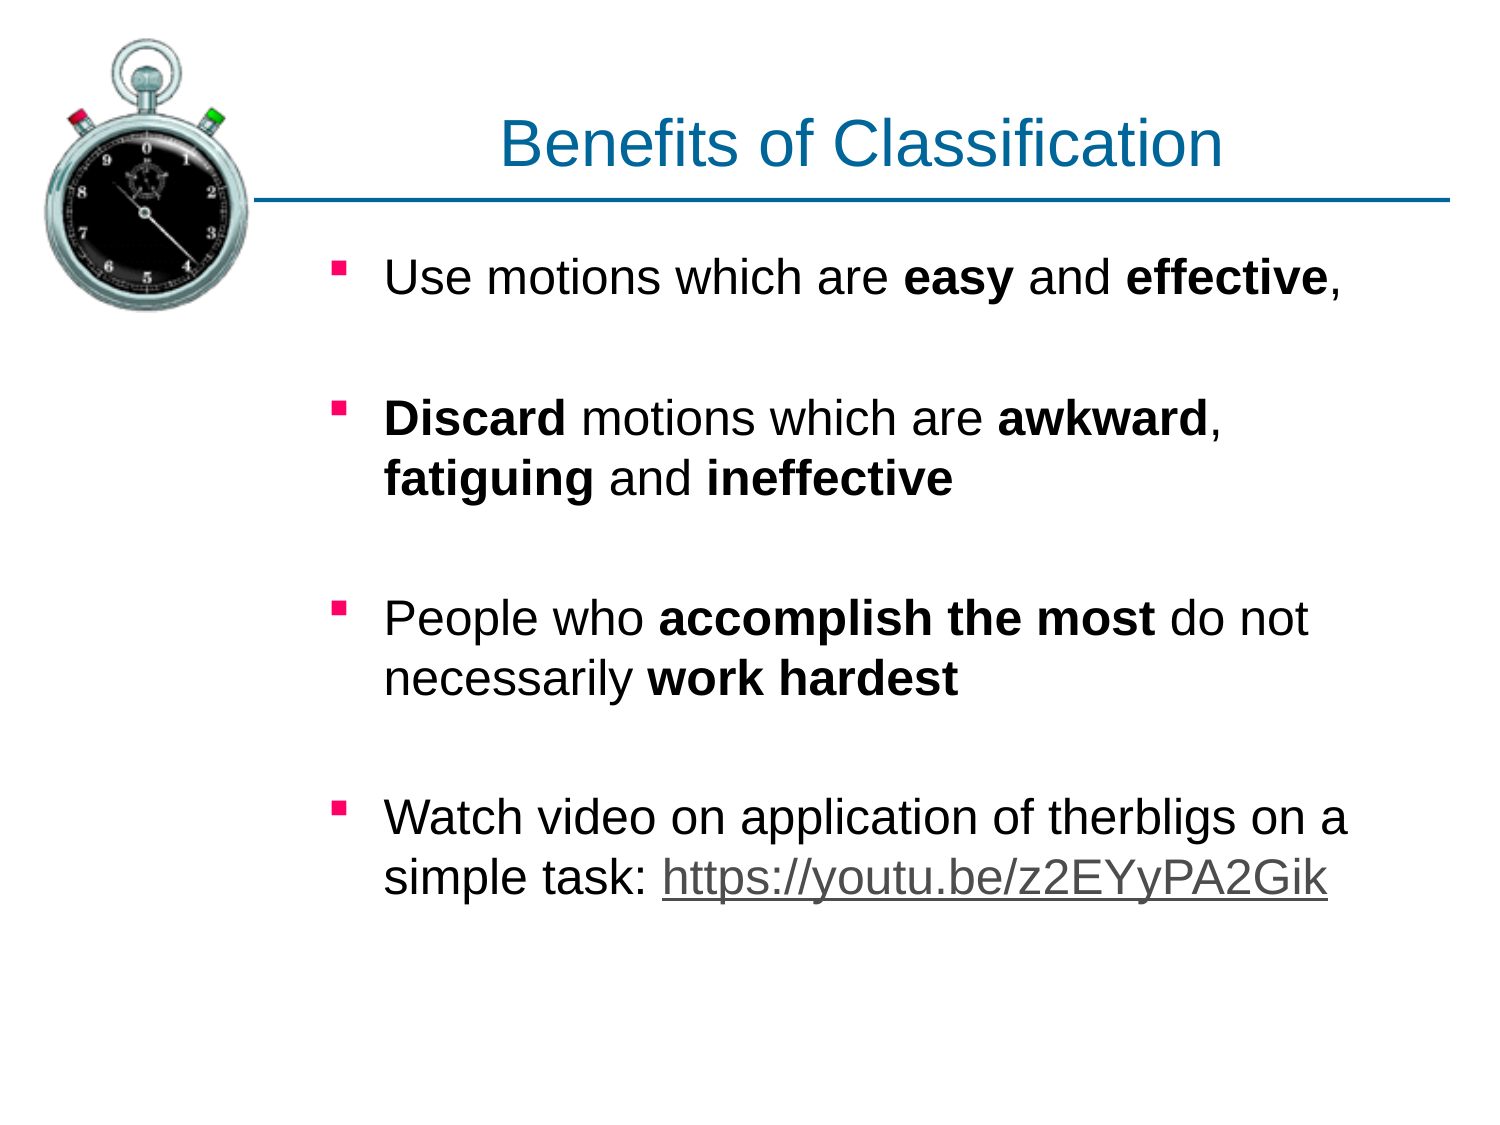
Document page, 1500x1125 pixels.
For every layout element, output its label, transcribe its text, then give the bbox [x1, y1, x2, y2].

title Benefits of Classification [275, 37, 1450, 188]
picture [37, 37, 254, 313]
list Use motions which are easy and effective, Discard motions which are awkward, fatiguing and ineffective People who accomplish the most do not necessarily work hardest Watch video on application of therbligs on a simple task: https://youtu.be/z2EYyPA2Gik [312, 237, 1450, 1075]
